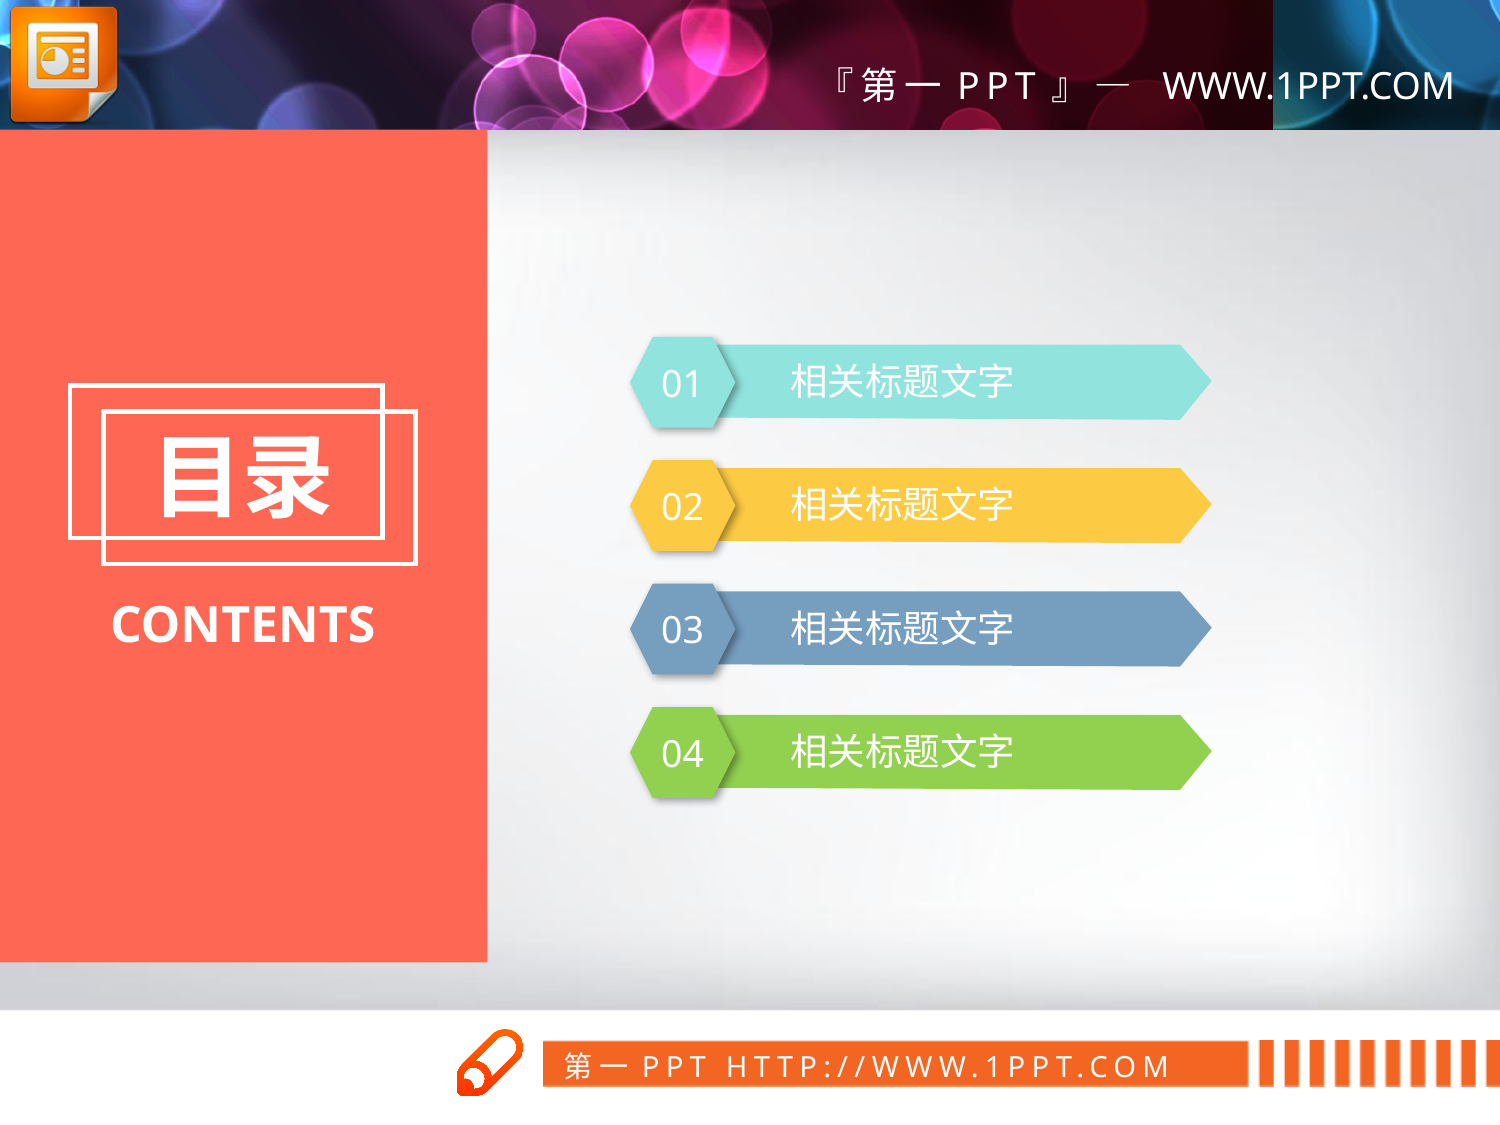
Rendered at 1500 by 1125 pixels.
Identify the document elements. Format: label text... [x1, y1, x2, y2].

text_box [726, 468, 1212, 544]
text_box 相关标题文字 [775, 597, 1031, 657]
text_box [0, 129, 488, 963]
text_box 03 [630, 583, 736, 675]
text_box [726, 344, 1212, 420]
text_box CONTENTS [75, 585, 410, 661]
text_box [726, 714, 1212, 790]
picture [543, 1040, 1500, 1087]
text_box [69, 385, 416, 565]
text_box 相关标题文字 [775, 720, 1031, 781]
picture [0, 0, 1500, 1012]
text_box 01 [630, 336, 736, 428]
text_box 04 [630, 707, 736, 798]
text_box 相关标题文字 [775, 473, 1031, 534]
text_box 相关标题文字 [775, 350, 1031, 411]
text_box [726, 591, 1212, 667]
text_box 02 [630, 460, 736, 551]
